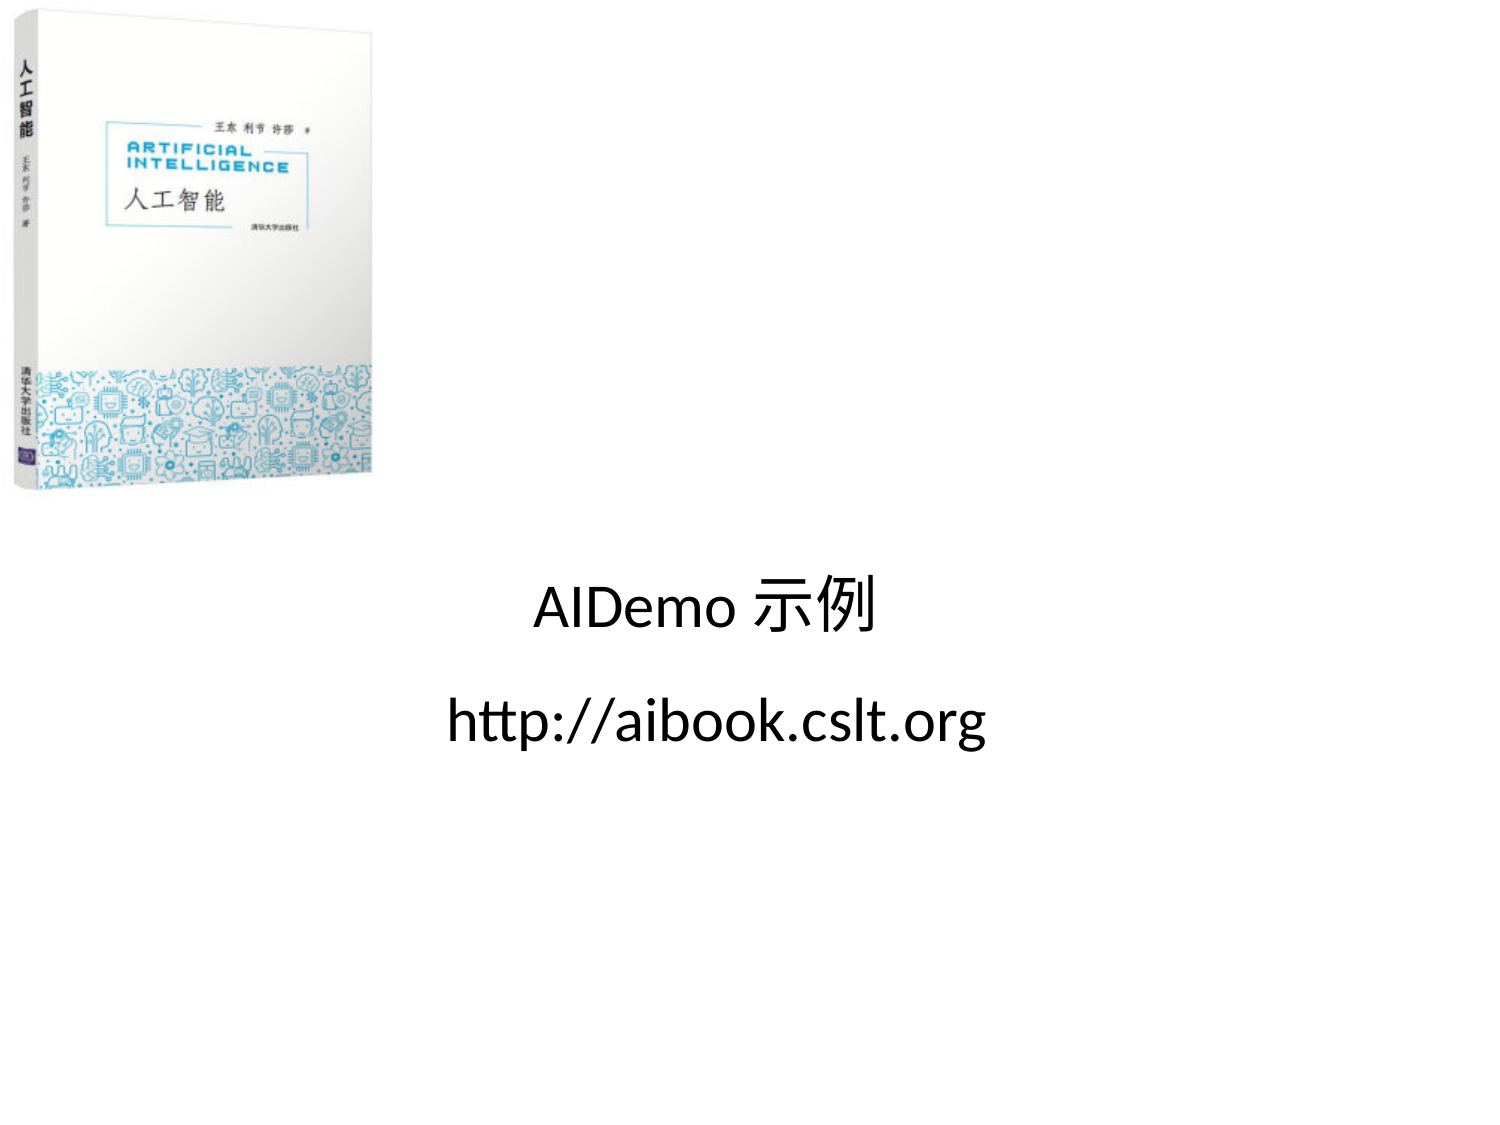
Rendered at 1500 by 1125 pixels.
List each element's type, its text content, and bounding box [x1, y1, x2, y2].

text_box http://aibook.cslt.org [431, 671, 1003, 762]
picture [0, 0, 441, 510]
text_box AIDemo示例 [518, 557, 893, 648]
